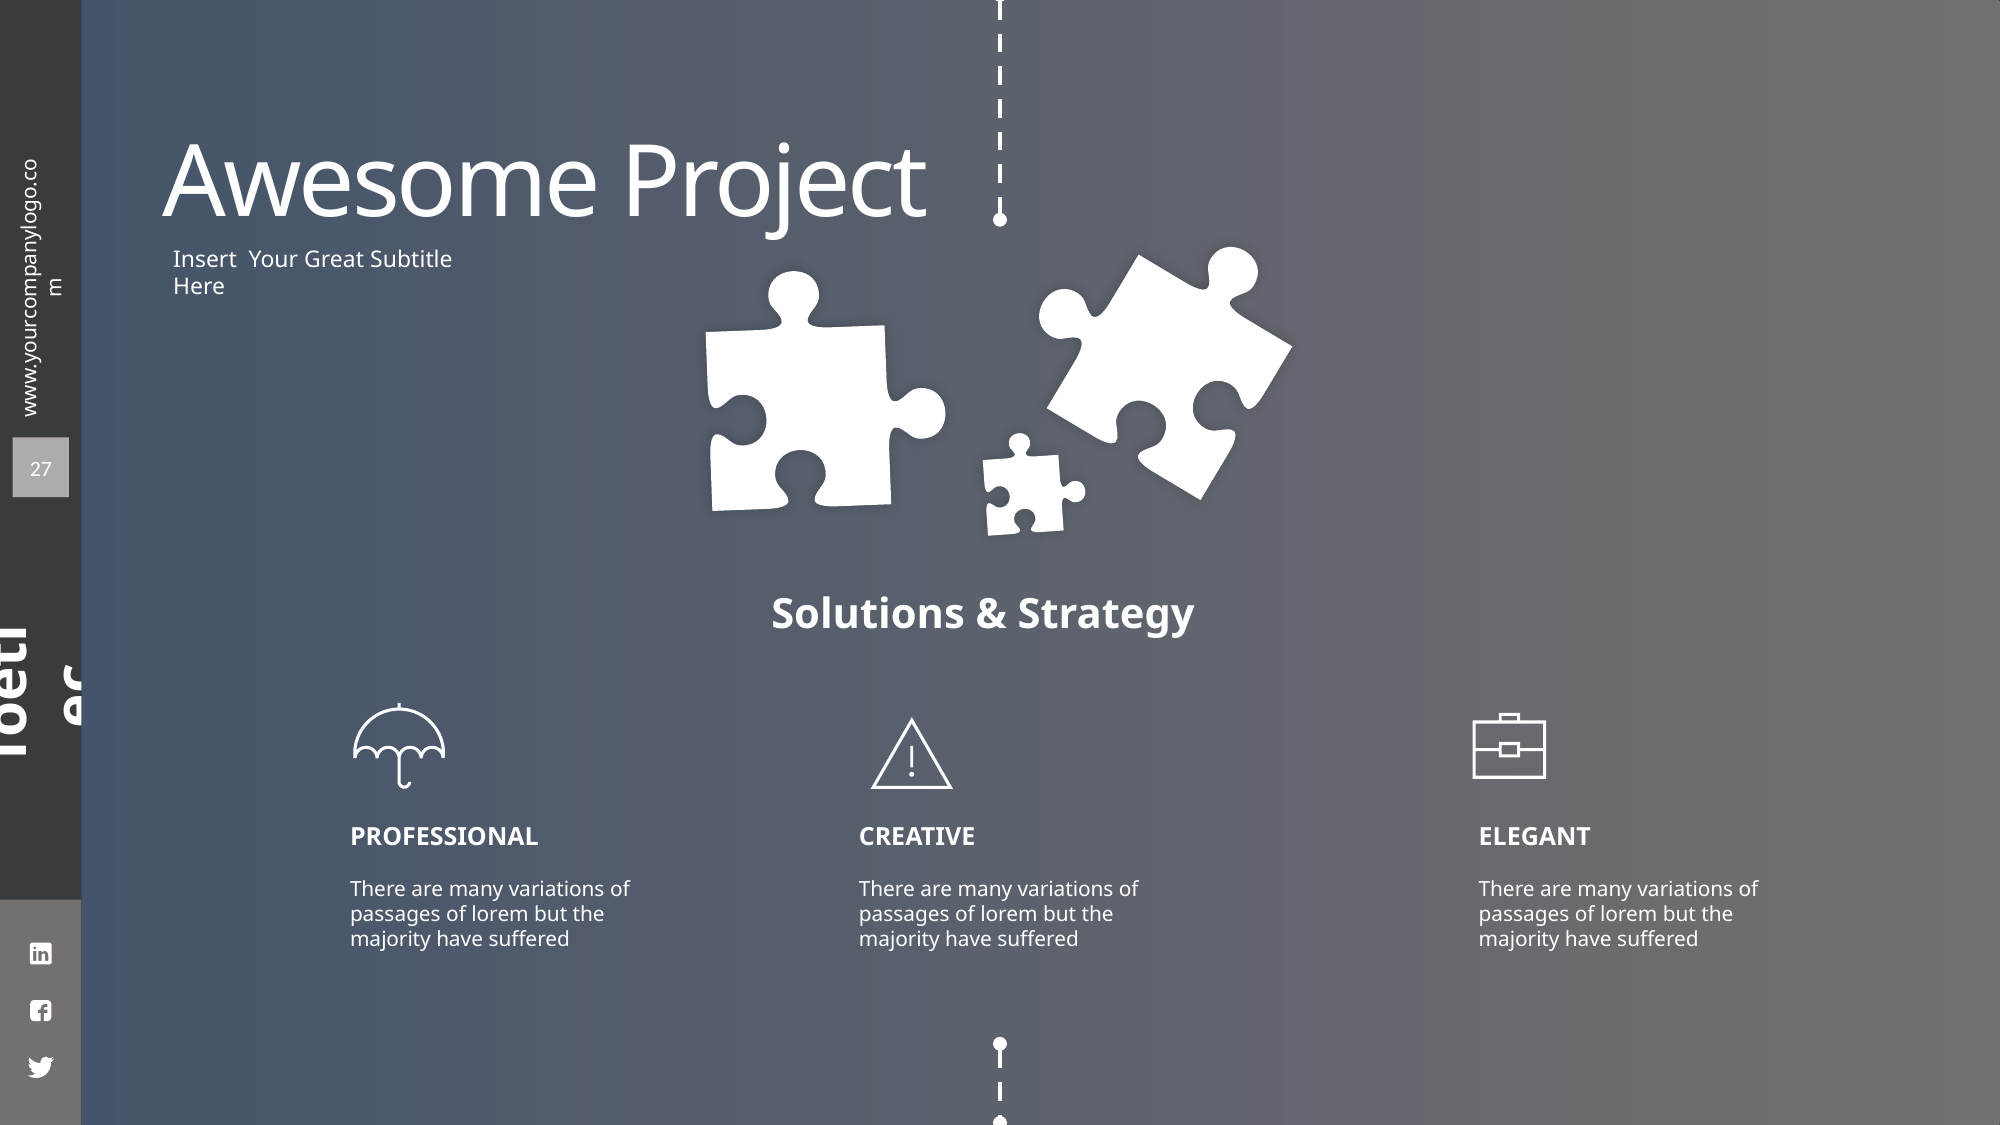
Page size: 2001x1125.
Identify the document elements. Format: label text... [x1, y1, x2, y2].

slide_number 27 [12, 437, 69, 498]
picture [81, 0, 2000, 1125]
